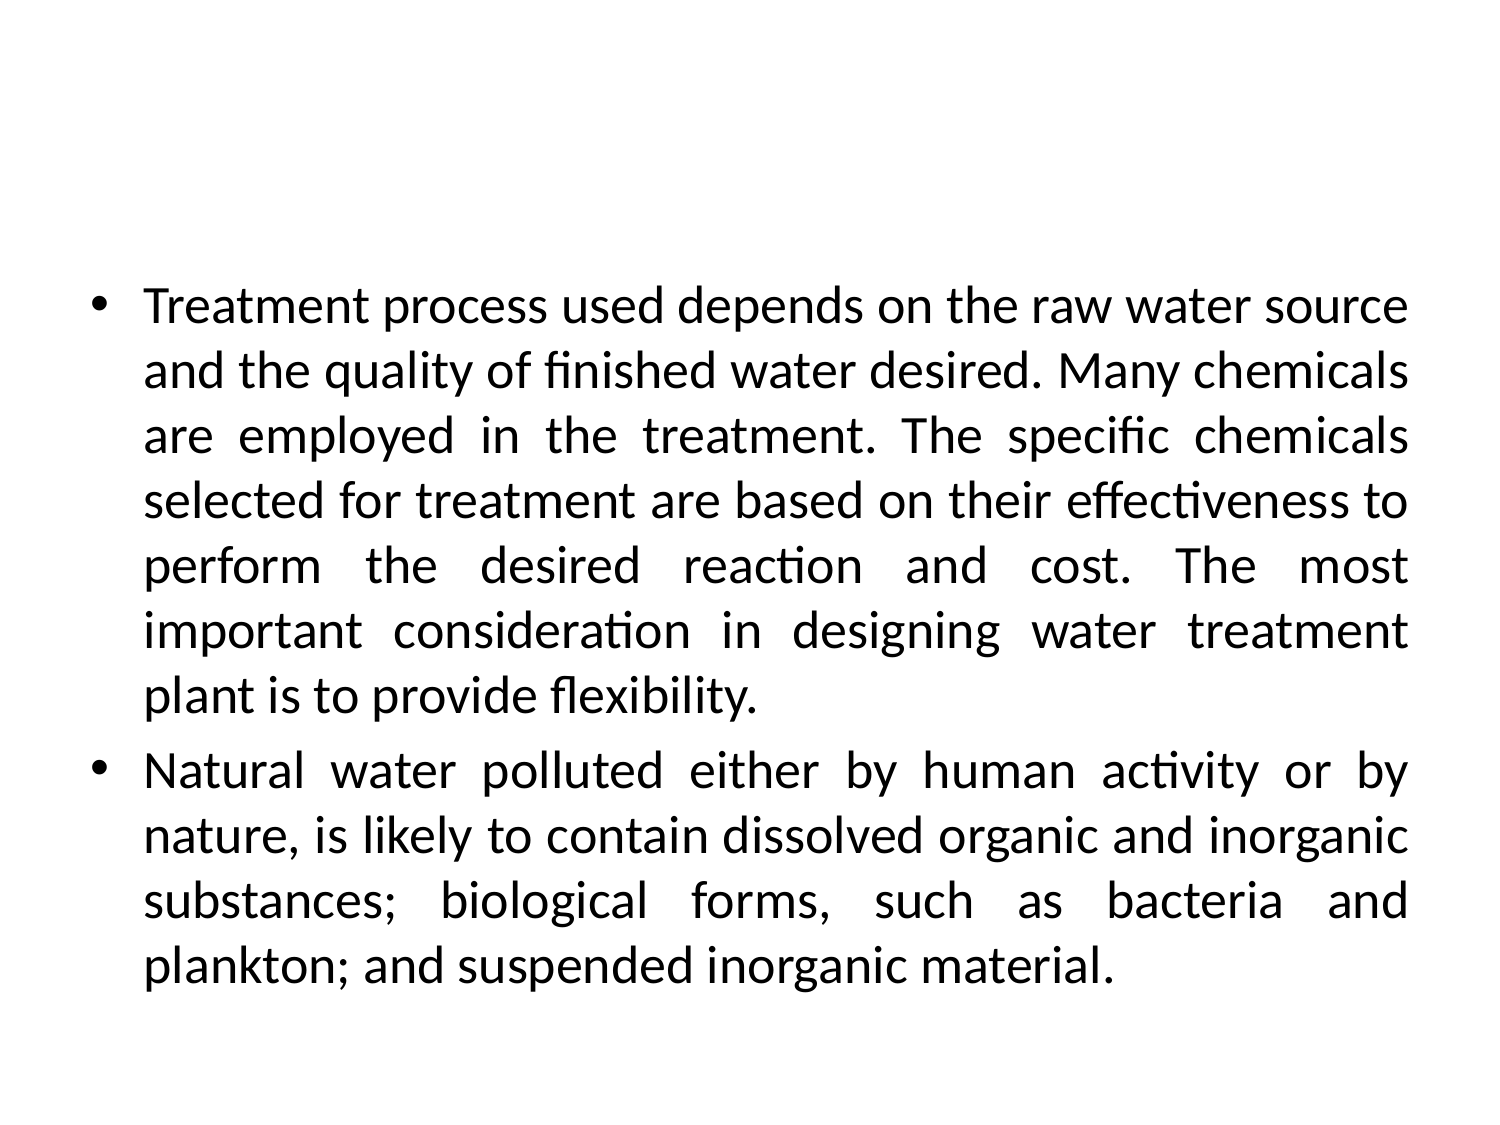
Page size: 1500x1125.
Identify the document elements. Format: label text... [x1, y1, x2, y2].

list Treatment process used depends on the raw water source and the quality of finished water desired. Many chemicals are employed in the treatment. The specific chemicals selected for treatment are based on their effectiveness to perform the desired reaction and cost. The most important consideration in designing water treatment plant is to provide flexibility. Natural water polluted either by human activity or by nature, is likely to contain dissolved organic and inorganic substances; biological forms, such as bacteria and plankton; and suspended inorganic material. [75, 262, 1425, 1005]
